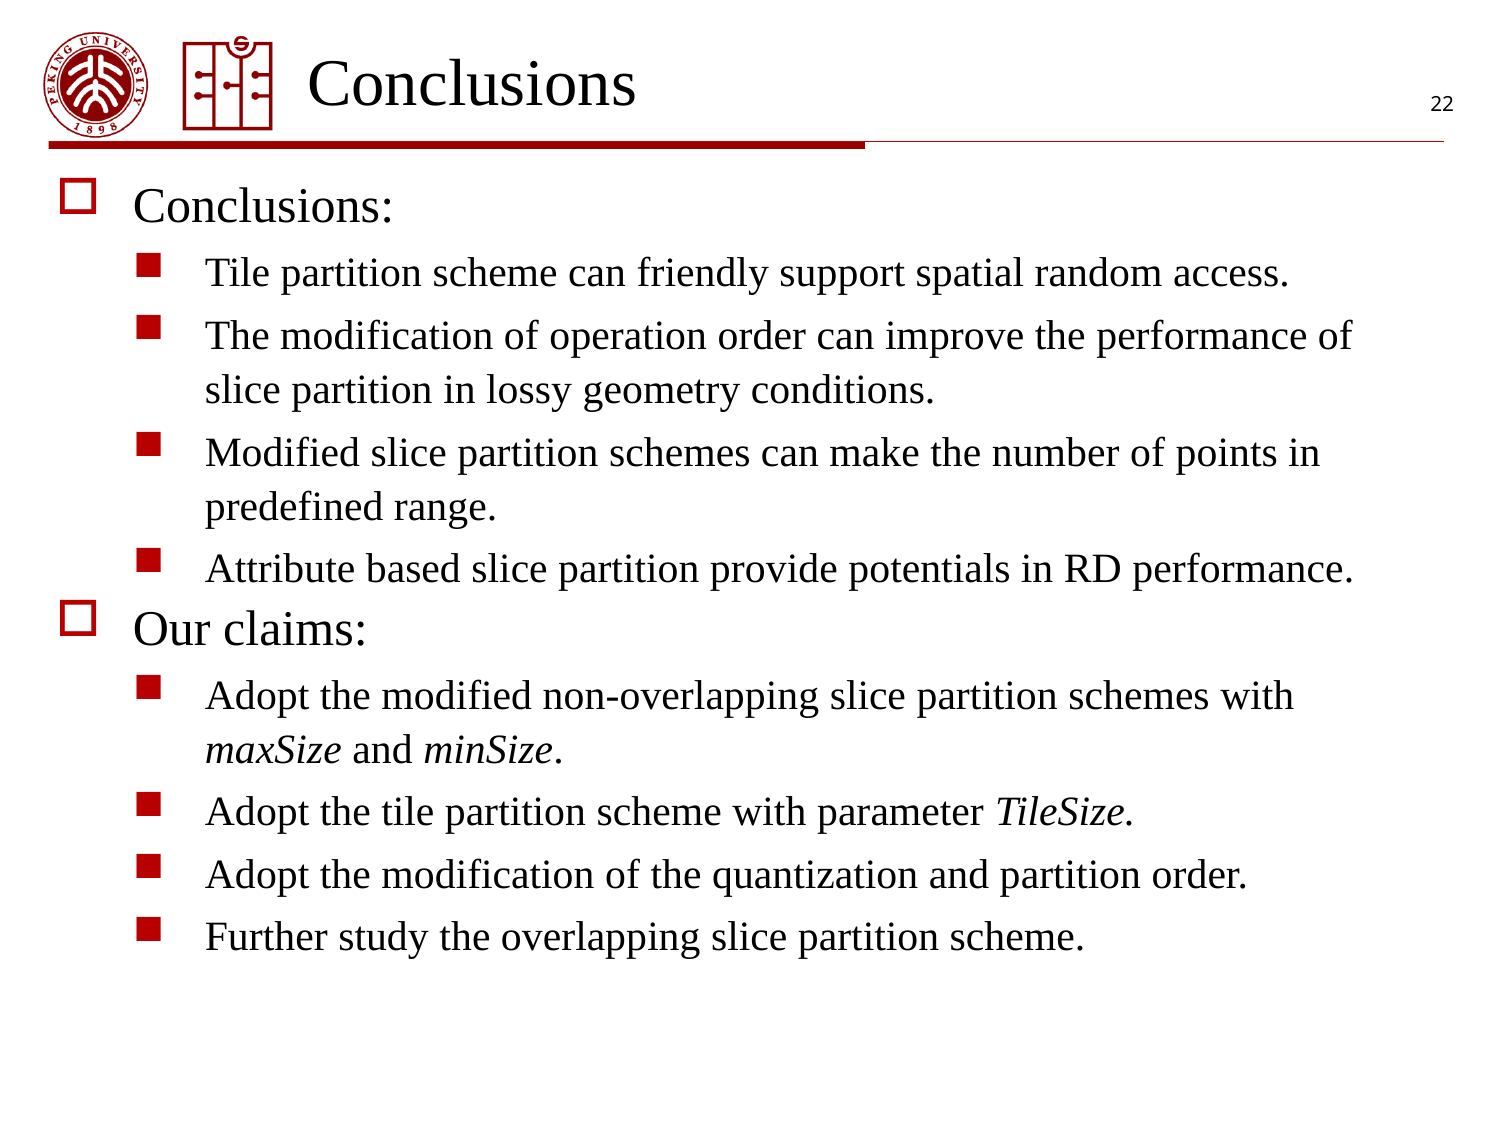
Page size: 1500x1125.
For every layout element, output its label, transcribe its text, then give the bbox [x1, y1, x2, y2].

footer 22 [1148, 48, 1469, 127]
list Conclusions: Tile partition scheme can friendly support spatial random access. The modification of operation order can improve the performance of slice partition in lossy geometry conditions. Modified slice partition schemes can make the number of points in predefined range. Attribute based slice partition provide potentials in RD performance. Our claims: Adopt the modified non-overlapping slice partition schemes with maxSize and minSize. Adopt the tile partition scheme with parameter TileSize. Adopt the modification of the quantization and partition order. Further study the overlapping slice partition scheme. [41, 171, 1452, 1080]
title Conclusions [292, 30, 1444, 127]
picture [41, 30, 275, 139]
